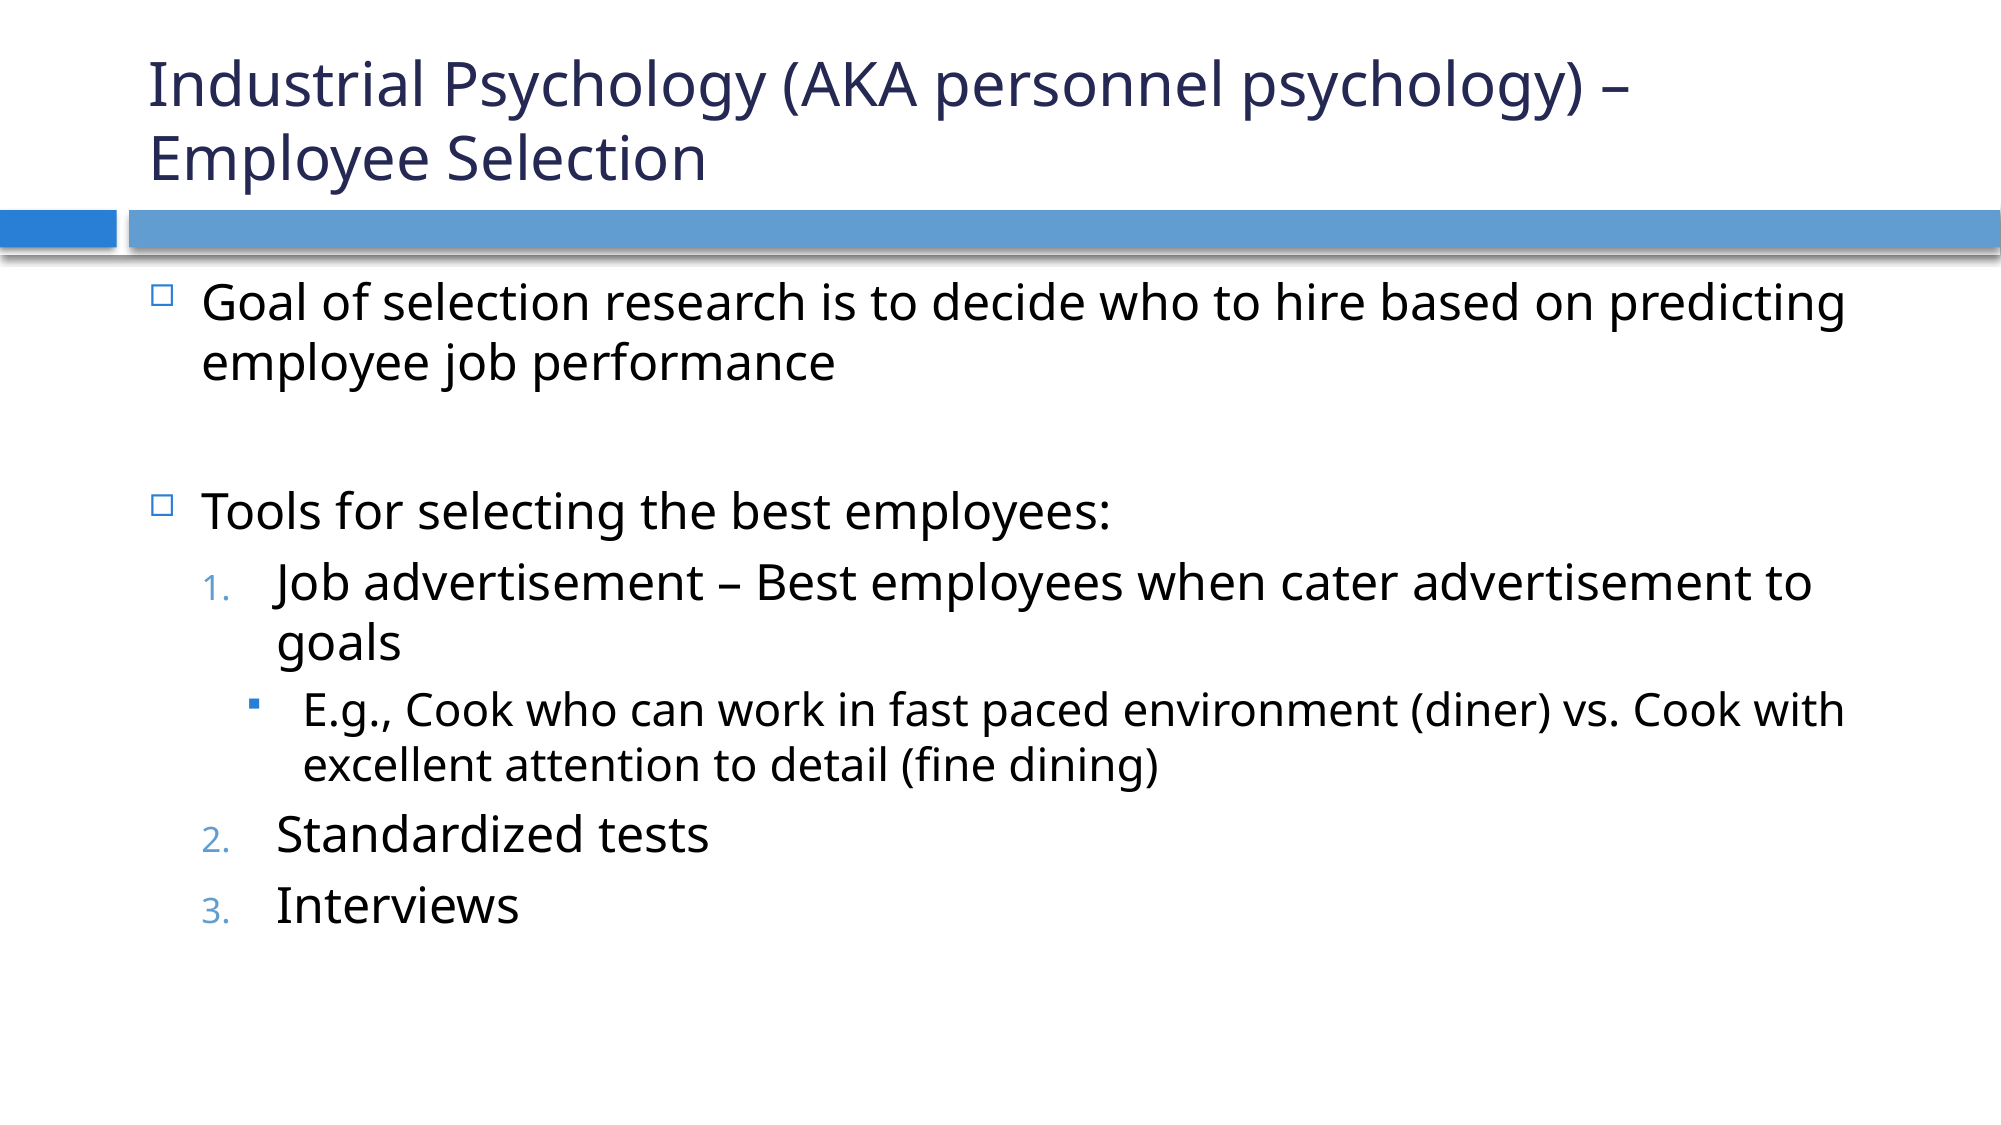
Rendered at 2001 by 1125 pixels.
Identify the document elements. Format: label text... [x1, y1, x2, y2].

title Industrial Psychology (AKA personnel psychology) – Employee Selection [133, 37, 1918, 200]
list Goal of selection research is to decide who to hire based on predicting employee job performance Tools for selecting the best employees: Job advertisement – Best employees when cater advertisement to goals E.g., Cook who can work in fast paced environment (diner) vs. Cook with excellent attention to detail (fine dining) Standardized tests Interviews [133, 262, 1918, 1058]
